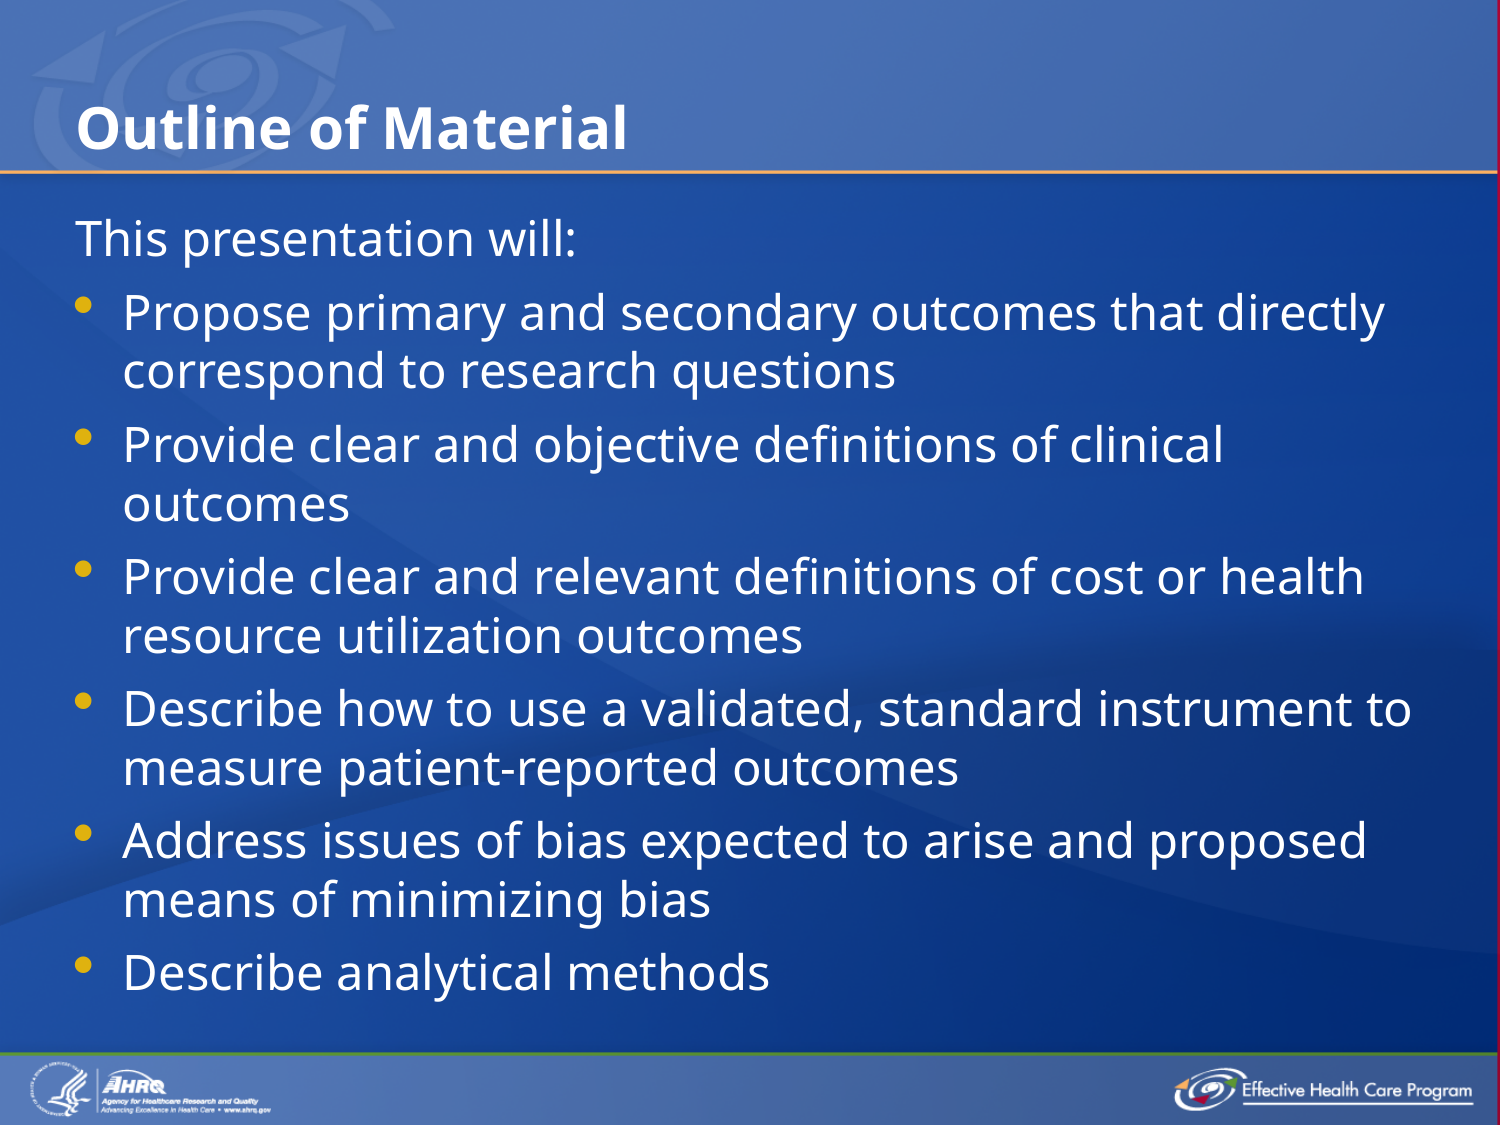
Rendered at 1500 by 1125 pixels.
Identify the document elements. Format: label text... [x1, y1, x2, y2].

list This presentation will: Propose primary and secondary outcomes that directly correspond to research questions Provide clear and objective definitions of clinical outcomes Provide clear and relevant definitions of cost or health resource utilization outcomes Describe how to use a validated, standard instrument to measure patient-reported outcomes Address issues of bias expected to arise and proposed means of minimizing bias Describe analytical methods [75, 207, 1425, 1000]
picture [0, 0, 1500, 1125]
title Outline of Material [75, 21, 1425, 163]
